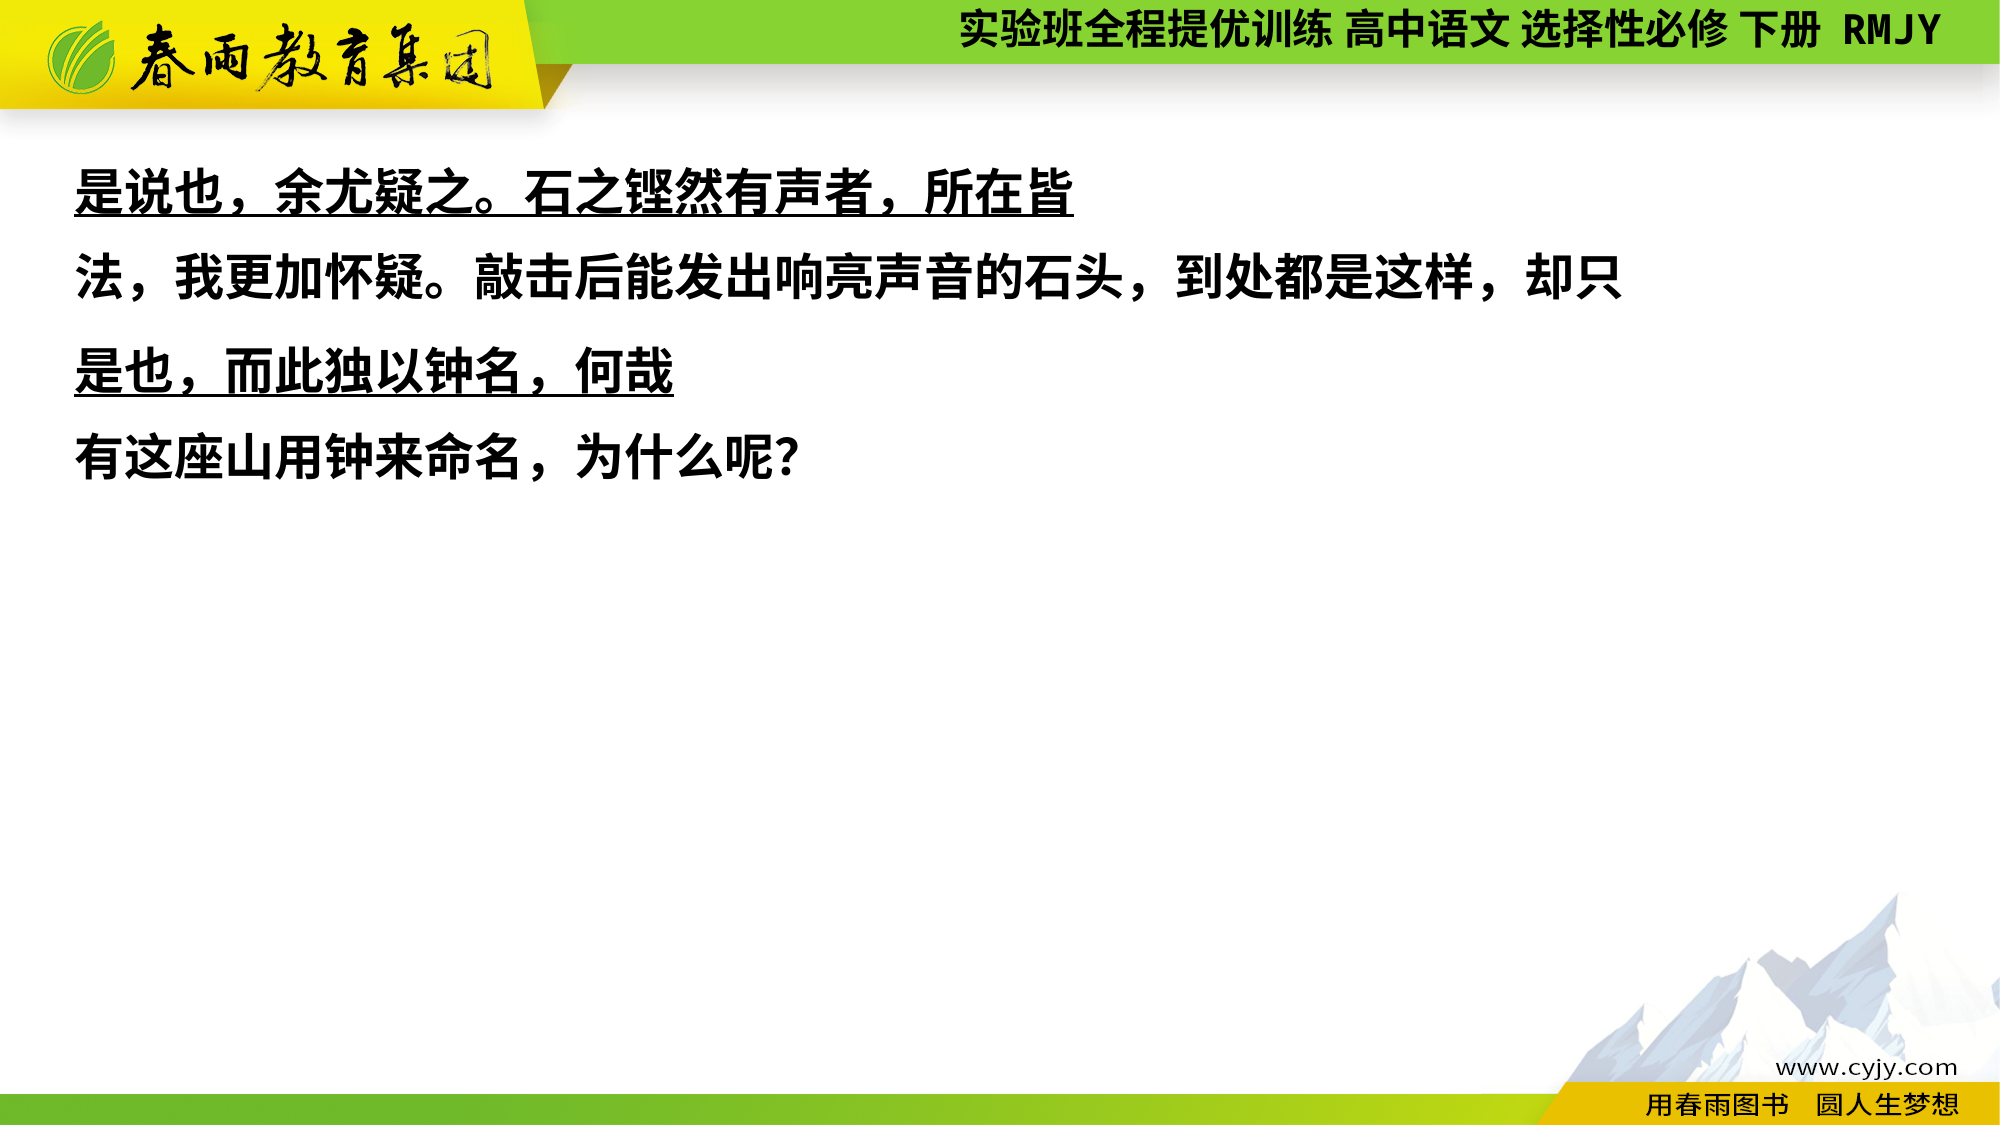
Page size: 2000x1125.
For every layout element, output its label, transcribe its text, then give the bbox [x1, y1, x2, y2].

text_box 法，我更加怀疑。敲击后能发出响亮声音的石头，到处都是这样，却只 有这座山用钟来命名，为什么呢？ [59, 208, 1944, 493]
picture [0, 0, 2000, 1125]
